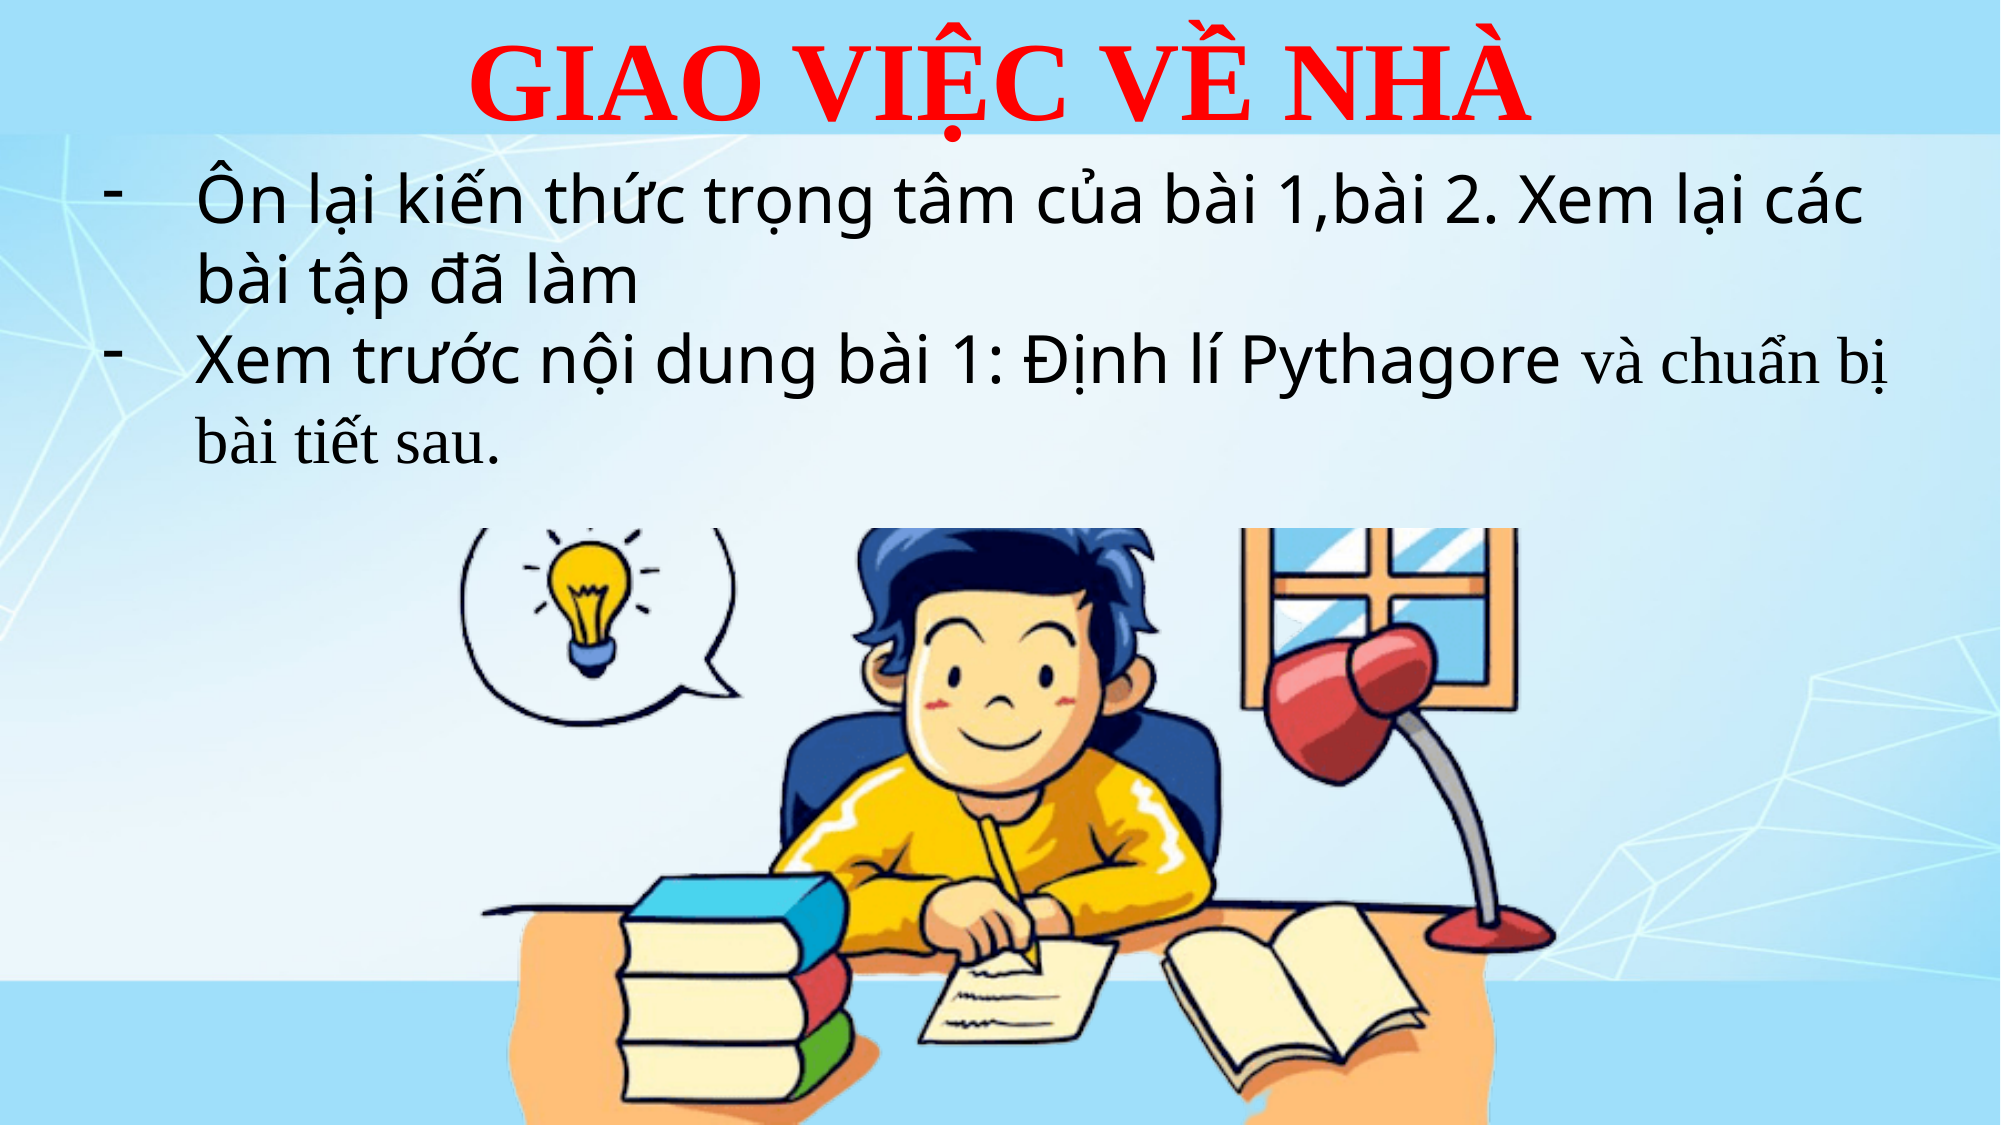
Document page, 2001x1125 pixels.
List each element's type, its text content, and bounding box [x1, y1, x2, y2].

text_box GIAO VIỆC VỀ NHÀ [451, 0, 1549, 149]
text_box Ôn lại kiến thức trọng tâm của bài 1,bài 2. Xem lại các bài tập đã làm Xem trước nội dung bài 1: Định lí Pythagore và chuẩn bị bài tiết sau. [87, 149, 1983, 485]
picture [0, 0, 2001, 1125]
